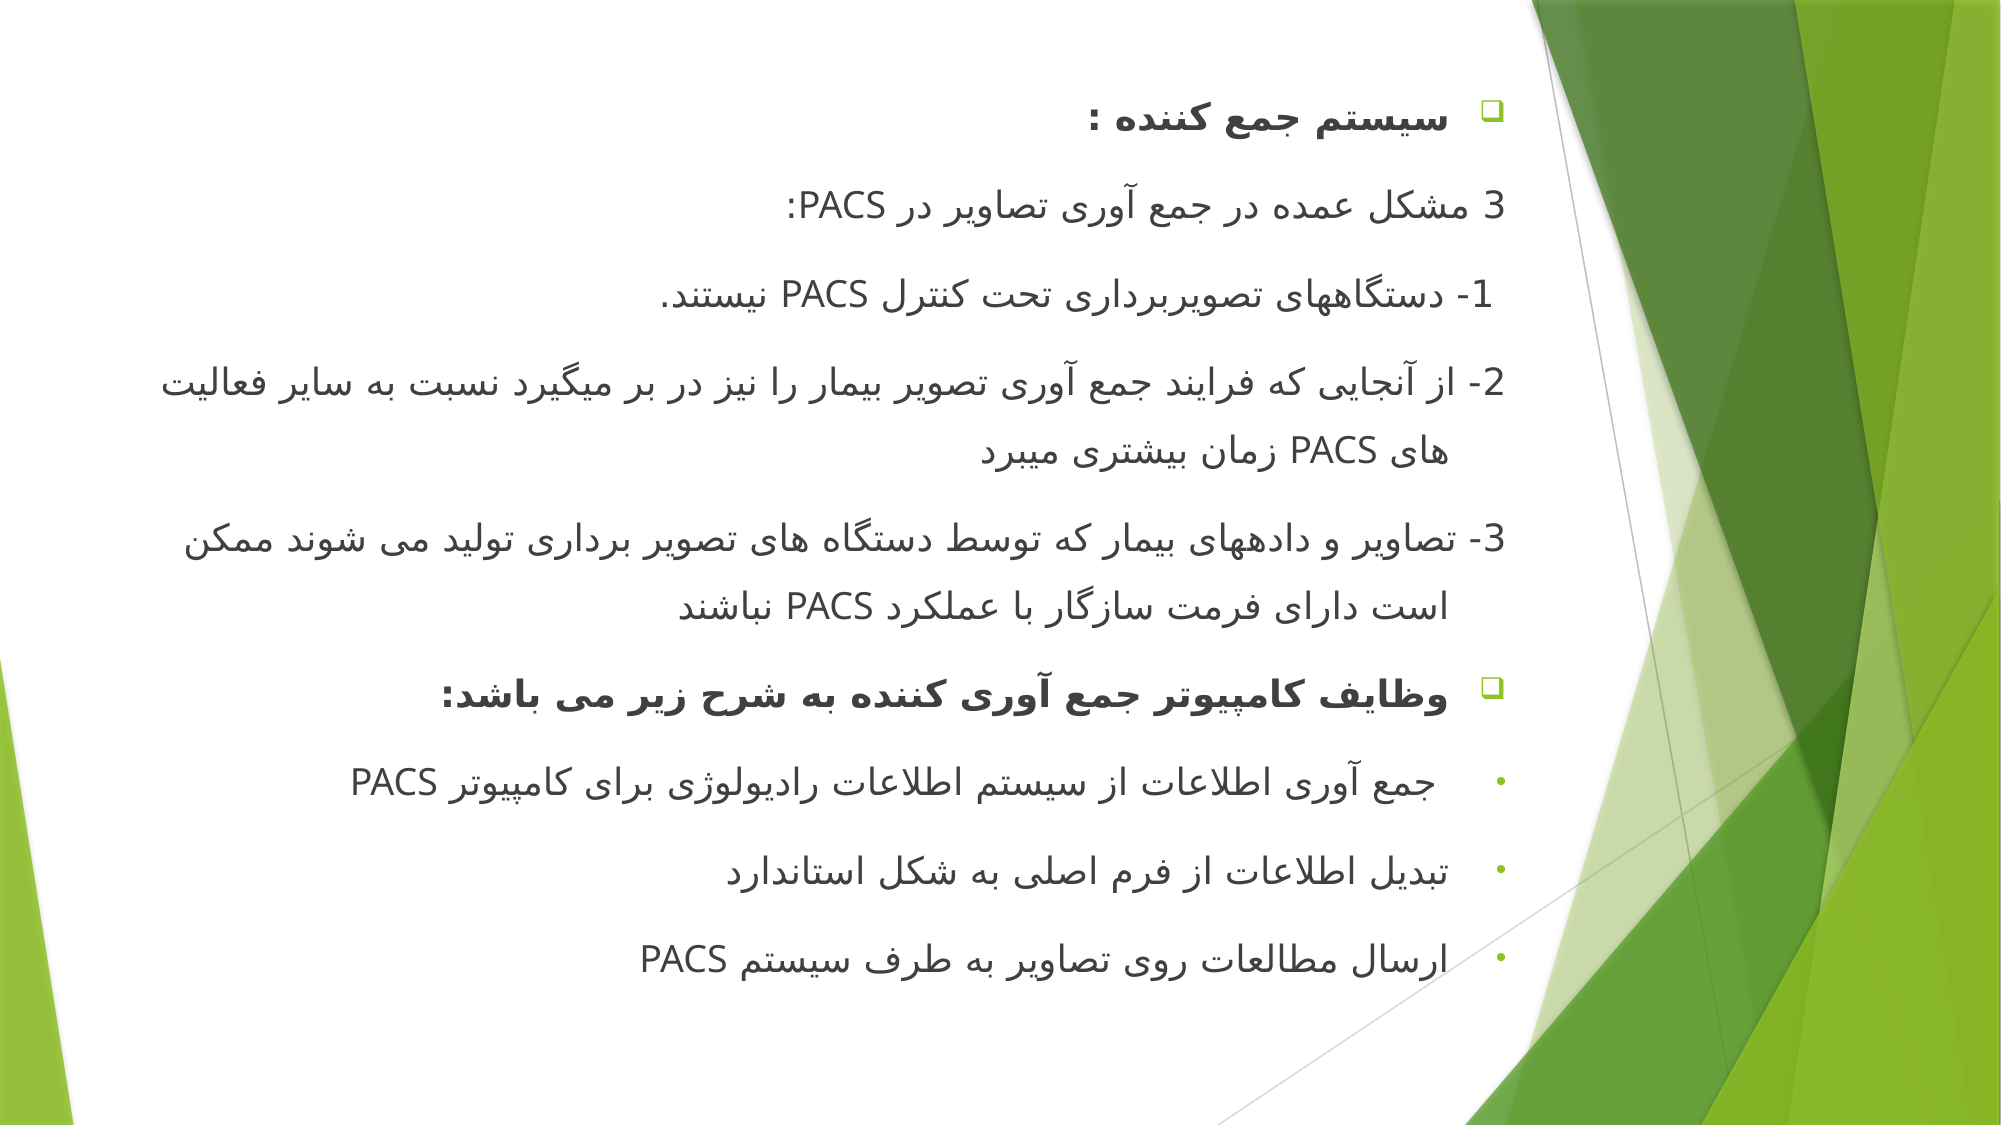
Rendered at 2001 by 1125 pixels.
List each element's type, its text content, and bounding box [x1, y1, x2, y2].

list سیستم جمع کننده : 3 مشکل عمده در جمع آوری تصاویر در PACS: 1- دستگاههای تصویربرداری تحت کنترل PACS نیستند. 2- از آنجایی که فرایند جمع آوری تصویر بیمار را نیز در بر می­گیرد نسبت به سایر فعالیت های PACS زمان بیشتری می­برد 3- تصاویر و داده­های بیمار که توسط دستگاه های تصویر برداری تولید می شوند ممکن است دارای فرمت سازگار با عملکرد PACS نباشند وظایف کامپیوتر جمع آوری کننده به شرح زیر می باشد: جمع آوری اطلاعات از سیستم اطلاعات رادیولوژی برای کامپیوتر PACS تبدیل اطلاعات از فرم اصلی به شکل استاندارد ارسال مطالعات روی تصاویر به طرف سیستم PACS [111, 85, 1522, 991]
